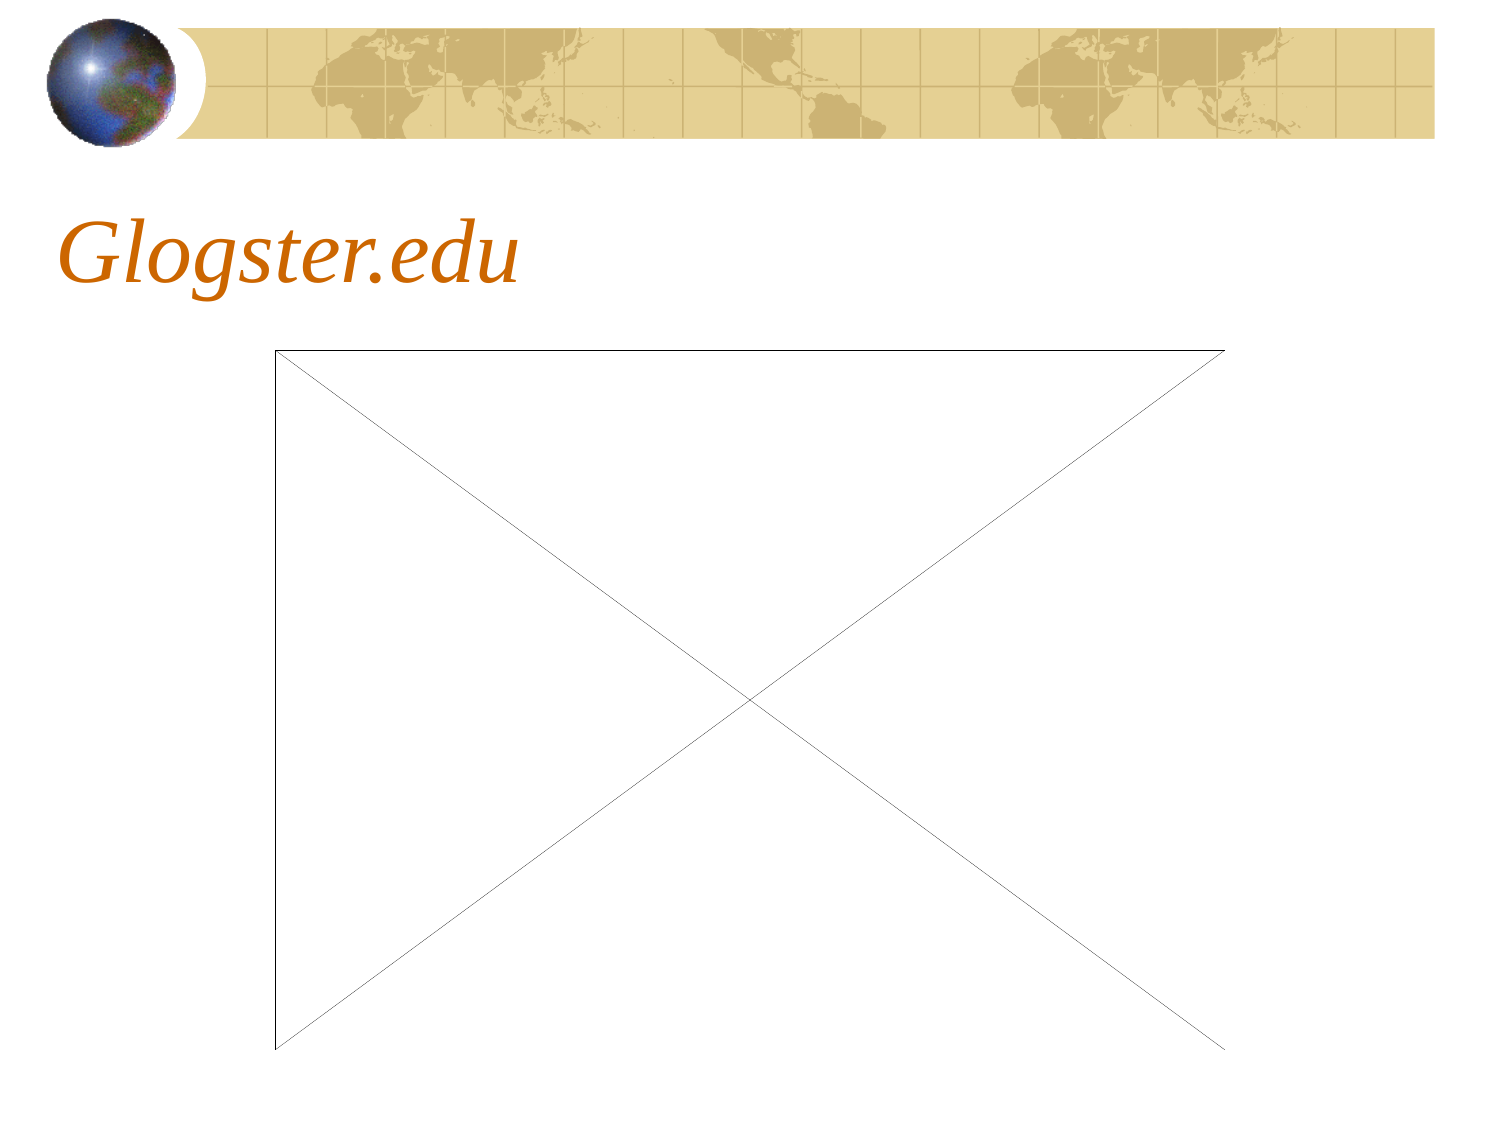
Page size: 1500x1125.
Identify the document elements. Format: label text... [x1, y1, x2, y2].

picture [274, 349, 1226, 1051]
picture [42, 14, 190, 151]
title Glogster.edu [40, 152, 1316, 341]
